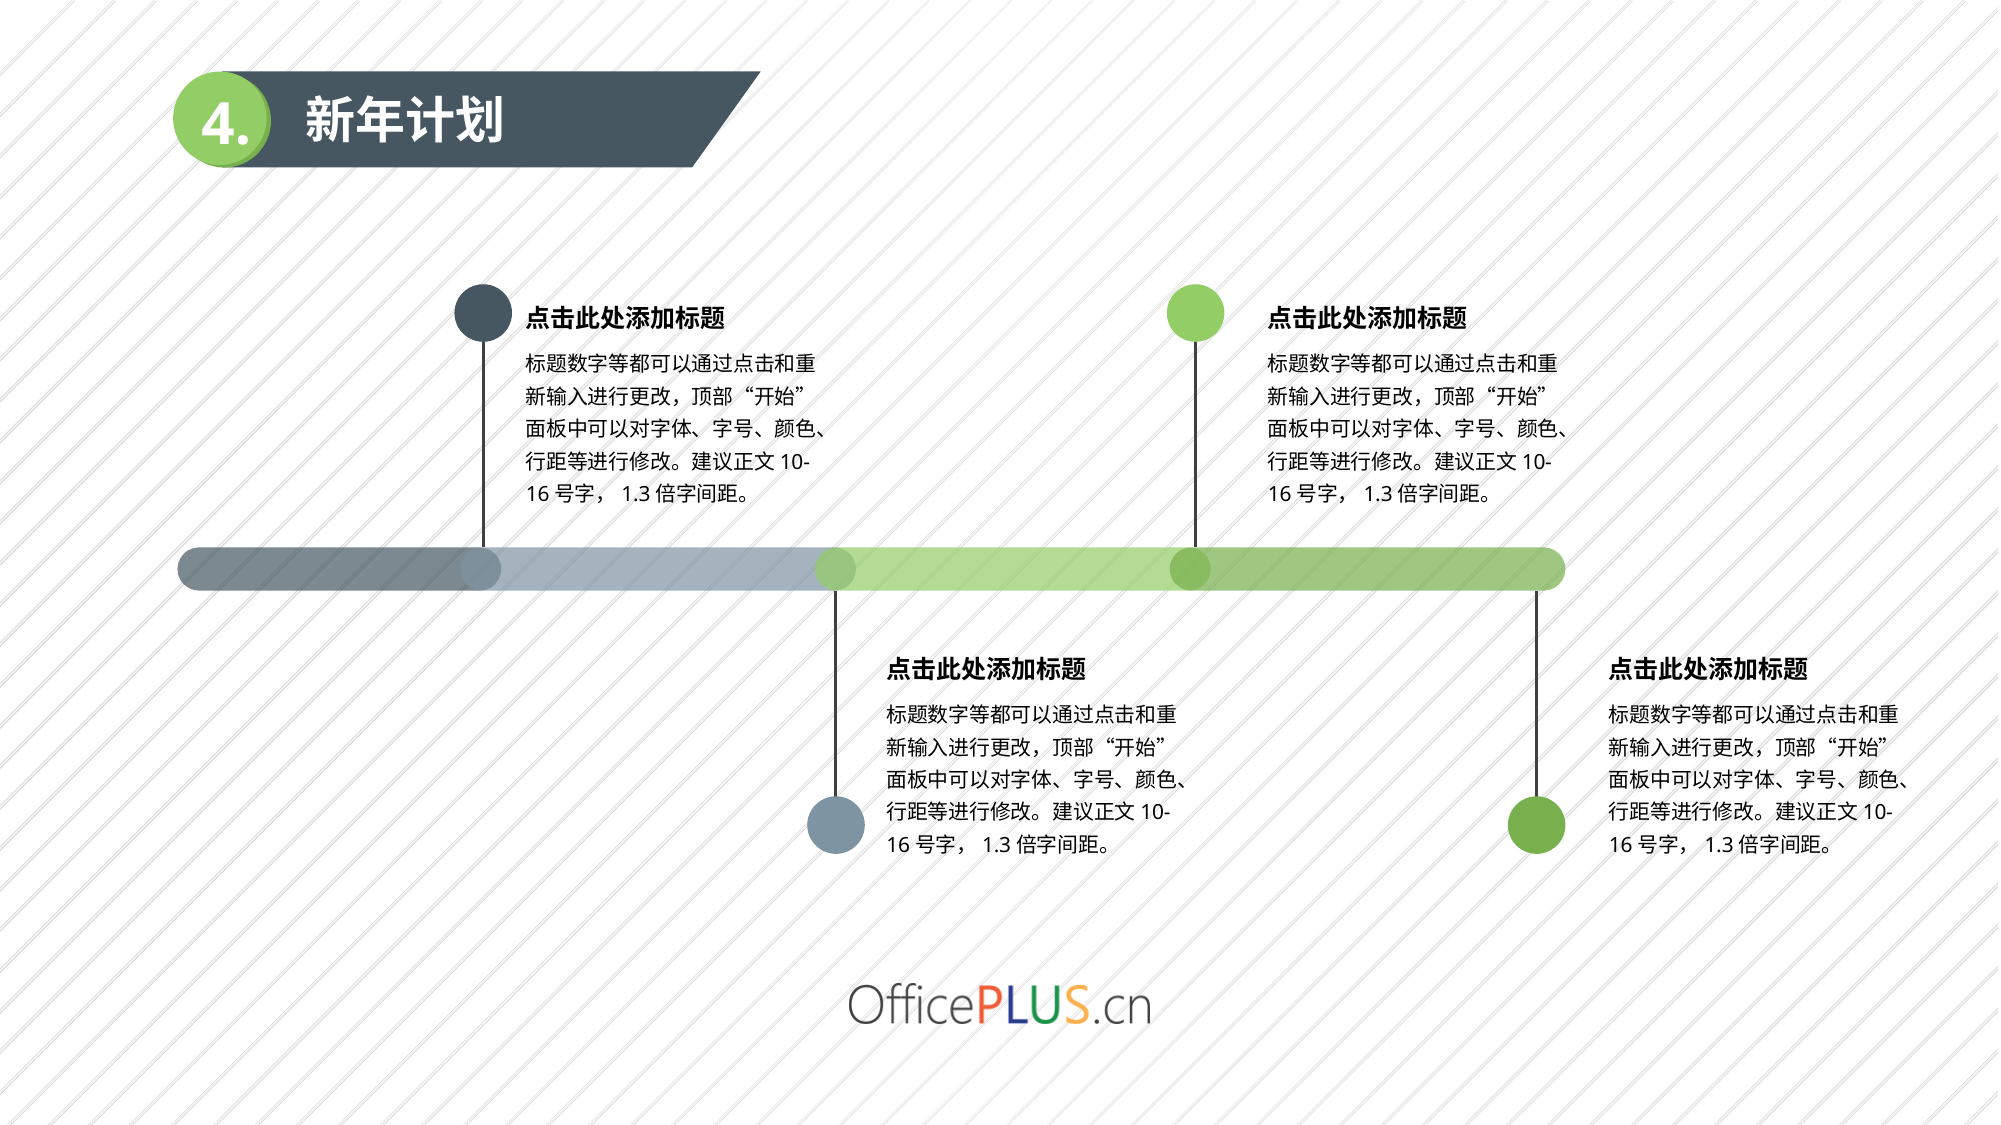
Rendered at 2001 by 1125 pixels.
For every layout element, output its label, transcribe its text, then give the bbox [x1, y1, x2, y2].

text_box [454, 284, 512, 548]
picture [0, 0, 1998, 1125]
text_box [807, 590, 865, 854]
text_box 点击此处添加标题 [1253, 286, 1520, 341]
text_box 标题数字等都可以通过点击和重新输入进行更改，顶部“开始”面板中可以对字体、字号、颜色、行距等进行修改。建议正文10-16号字，1.3倍字间距。 [871, 686, 1197, 864]
text_box [813, 546, 1186, 592]
text_box [1168, 546, 1567, 592]
text_box 标题数字等都可以通过点击和重新输入进行更改，顶部“开始”面板中可以对字体、字号、颜色、行距等进行修改。建议正文10-16号字，1.3倍字间距。 [1594, 686, 1919, 864]
text_box [176, 546, 476, 592]
text_box 点击此处添加标题 [871, 637, 1139, 691]
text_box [173, 71, 761, 168]
text_box 点击此处添加标题 [512, 286, 778, 341]
text_box 点击此处添加标题 [1594, 637, 1861, 691]
text_box [459, 546, 831, 592]
text_box 标题数字等都可以通过点击和重新输入进行更改，顶部“开始”面板中可以对字体、字号、颜色、行距等进行修改。建议正文10-16号字，1.3倍字间距。 [1253, 336, 1578, 514]
text_box [1165, 283, 1226, 343]
text_box 标题数字等都可以通过点击和重新输入进行更改，顶部“开始”面板中可以对字体、字号、颜色、行距等进行修改。建议正文10-16号字，1.3倍字间距。 [512, 336, 836, 514]
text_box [1507, 590, 1566, 854]
